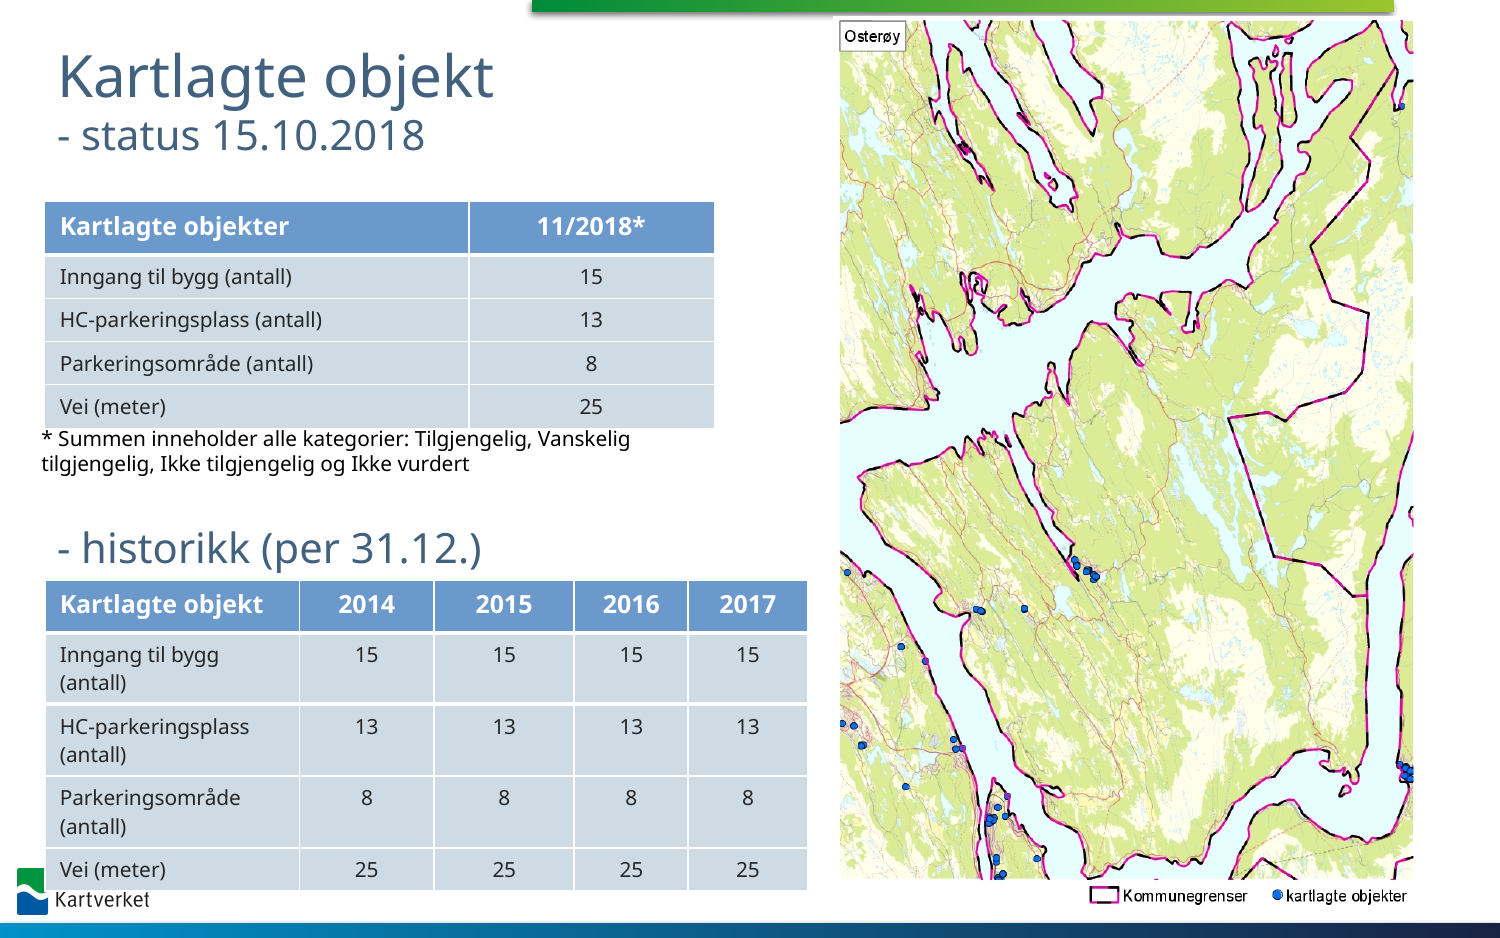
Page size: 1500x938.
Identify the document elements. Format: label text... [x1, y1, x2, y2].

picture [833, 16, 1419, 913]
table_cell 13 [470, 299, 714, 341]
table_cell 13 [689, 706, 807, 775]
table_cell 13 [435, 706, 573, 775]
table_cell 8 [575, 777, 687, 847]
table_cell 8 [689, 777, 807, 847]
table_cell 8 [300, 777, 433, 847]
table_cell Vei (meter) [46, 849, 299, 890]
table_cell Parkeringsområde (antall) [46, 777, 299, 847]
table_cell Vei (meter) [45, 385, 468, 417]
table_cell Parkeringsområde (antall) [45, 342, 468, 384]
table_header 2016 [575, 581, 687, 631]
table_cell 8 [470, 342, 714, 384]
table_header Kartlagte objekter [45, 202, 468, 253]
table_cell 25 [470, 385, 714, 428]
table_cell 25 [300, 849, 433, 890]
table_cell 15 [689, 635, 807, 702]
text_box Kartlagte objekt - status 15.10.2018 [42, 24, 828, 167]
table_cell 25 [689, 849, 807, 890]
table_cell 8 [435, 777, 573, 847]
table_cell HC-parkeringsplass (antall) [46, 706, 299, 775]
table_header 2017 [689, 581, 807, 631]
table_cell 13 [300, 706, 433, 775]
table_cell HC-parkeringsplass (antall) [45, 299, 468, 341]
table_cell 25 [575, 849, 687, 890]
table_cell 15 [435, 635, 573, 702]
table_cell Inngang til bygg (antall) [45, 257, 468, 298]
text_box - historikk (per 31.12.) [42, 496, 828, 580]
table_cell Inngang til bygg (antall) [46, 635, 299, 702]
table_cell 25 [435, 849, 573, 890]
table_header Kartlagte objekt [46, 581, 299, 631]
table_cell 15 [575, 635, 687, 702]
table_cell 15 [300, 635, 433, 702]
table_header 2014 [300, 581, 433, 631]
table_cell 13 [575, 706, 687, 775]
text_box * Summen inneholder alle kategorier: Tilgjengelig, Vanskelig tilgjengelig, Ikke tilgjengelig og Ikke vurdert [26, 417, 711, 483]
table_header 11/2018* [470, 202, 714, 253]
table_header 2015 [435, 581, 573, 631]
table_cell 15 [470, 257, 714, 298]
